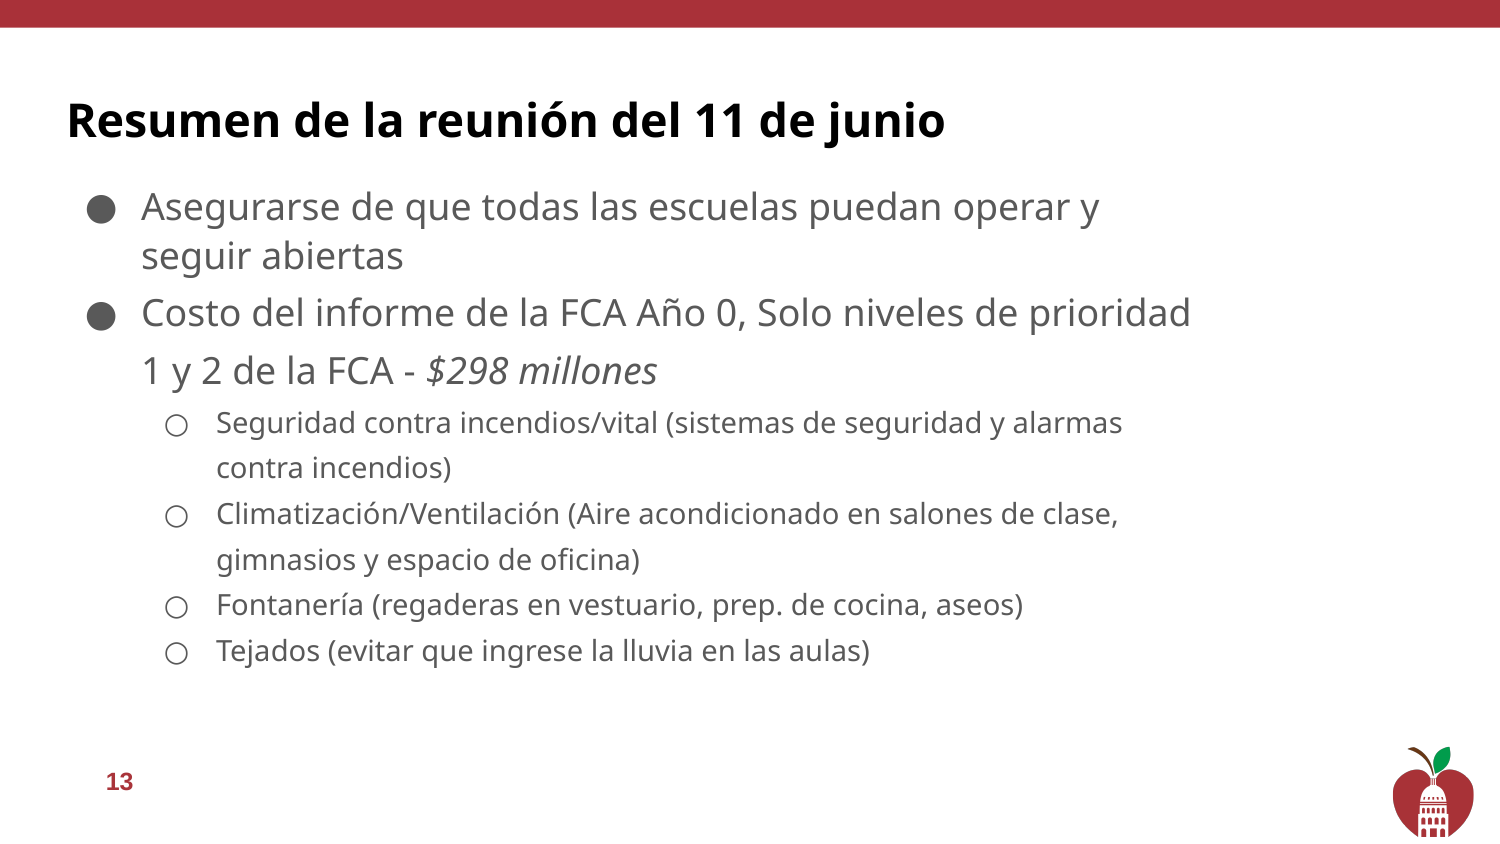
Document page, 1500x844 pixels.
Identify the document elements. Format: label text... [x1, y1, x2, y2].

list Asegurarse de que todas las escuelas puedan operar y seguir abiertas Costo del informe de la FCA Año 0, Solo niveles de prioridad 1 y 2 de la FCA - $298 millones Seguridad contra incendios/vital (sistemas de seguridad y alarmas contra incendios) Climatización/Ventilación (Aire acondicionado en salones de clase, gimnasios y espacio de oficina) Fontanería (regaderas en vestuario, prep. de cocina, aseos) Tejados (evitar que ingrese la lluvia en las aulas) [51, 166, 1219, 728]
picture [1385, 744, 1481, 839]
text_box [0, 0, 1500, 28]
slide_number 13 [58, 749, 149, 814]
title Resumen de la reunión del 11 de junio [51, 72, 1449, 167]
